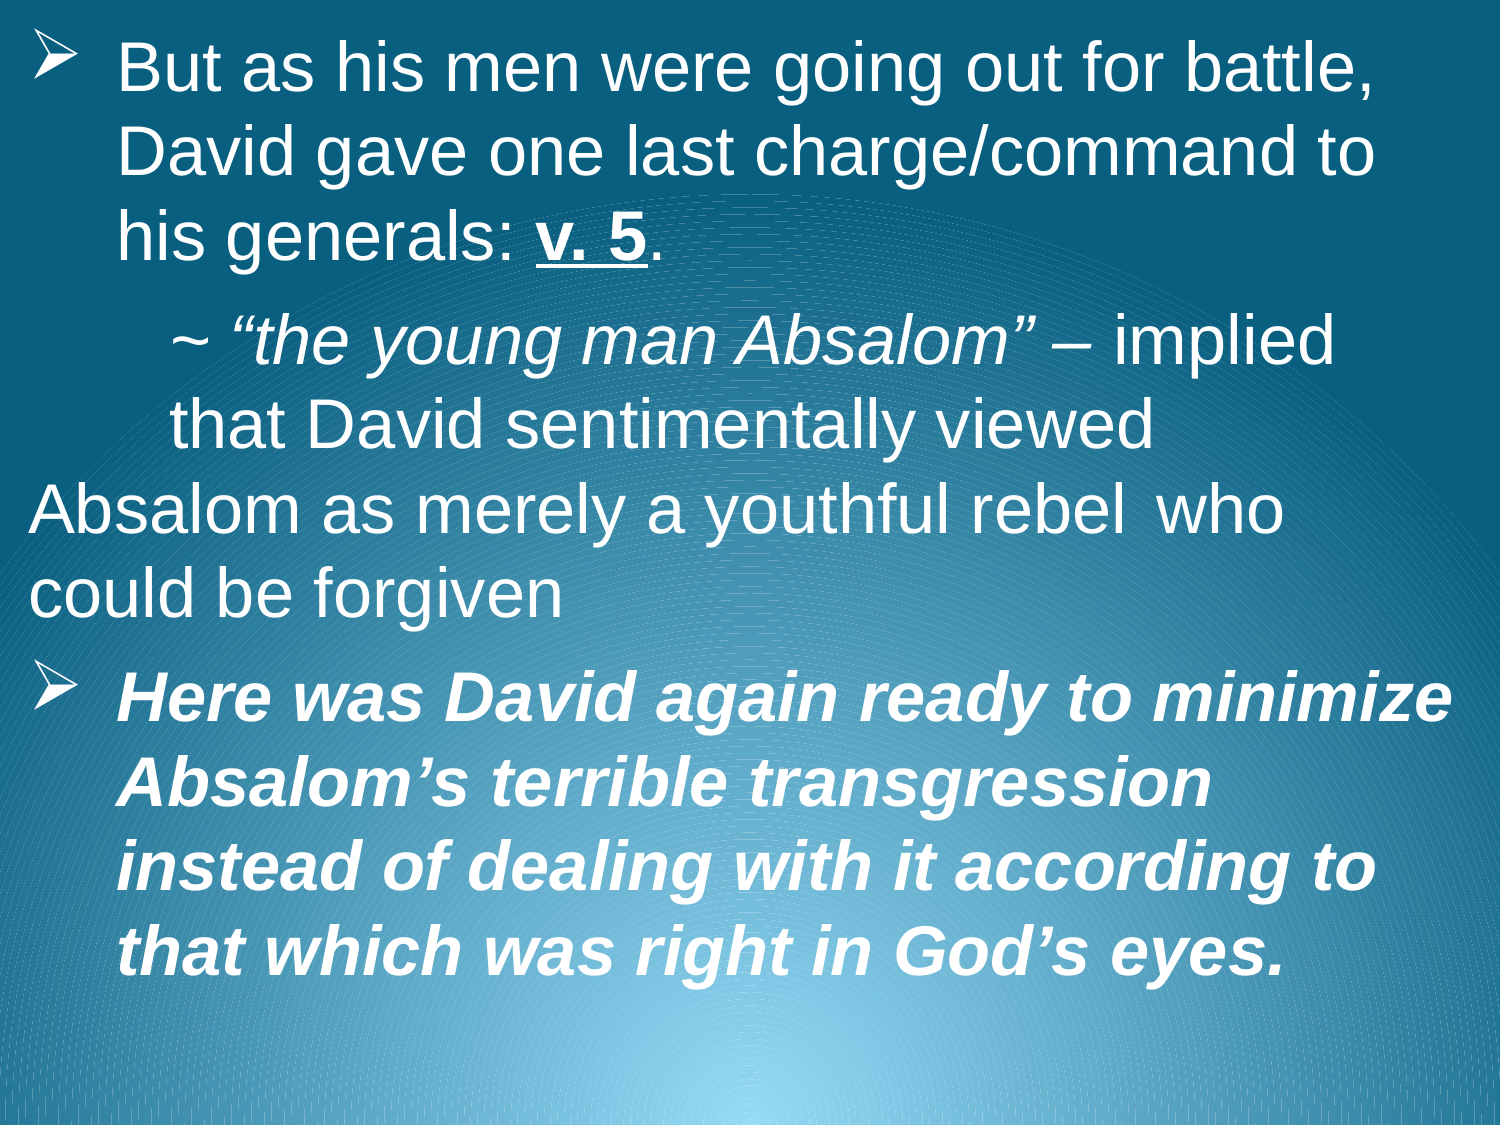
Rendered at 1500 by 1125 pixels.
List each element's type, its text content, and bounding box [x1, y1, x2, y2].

subtitle But as his men were going out for battle, David gave one last charge/command to his generals: v. 5. ~ “the young man Absalom” – implied that David sentimentally viewed Absalom as merely a youthful rebel who could be forgiven Here was David again ready to minimize Absalom’s terrible transgression instead of dealing with it according to that which was right in God’s eyes. [13, 13, 1484, 1102]
